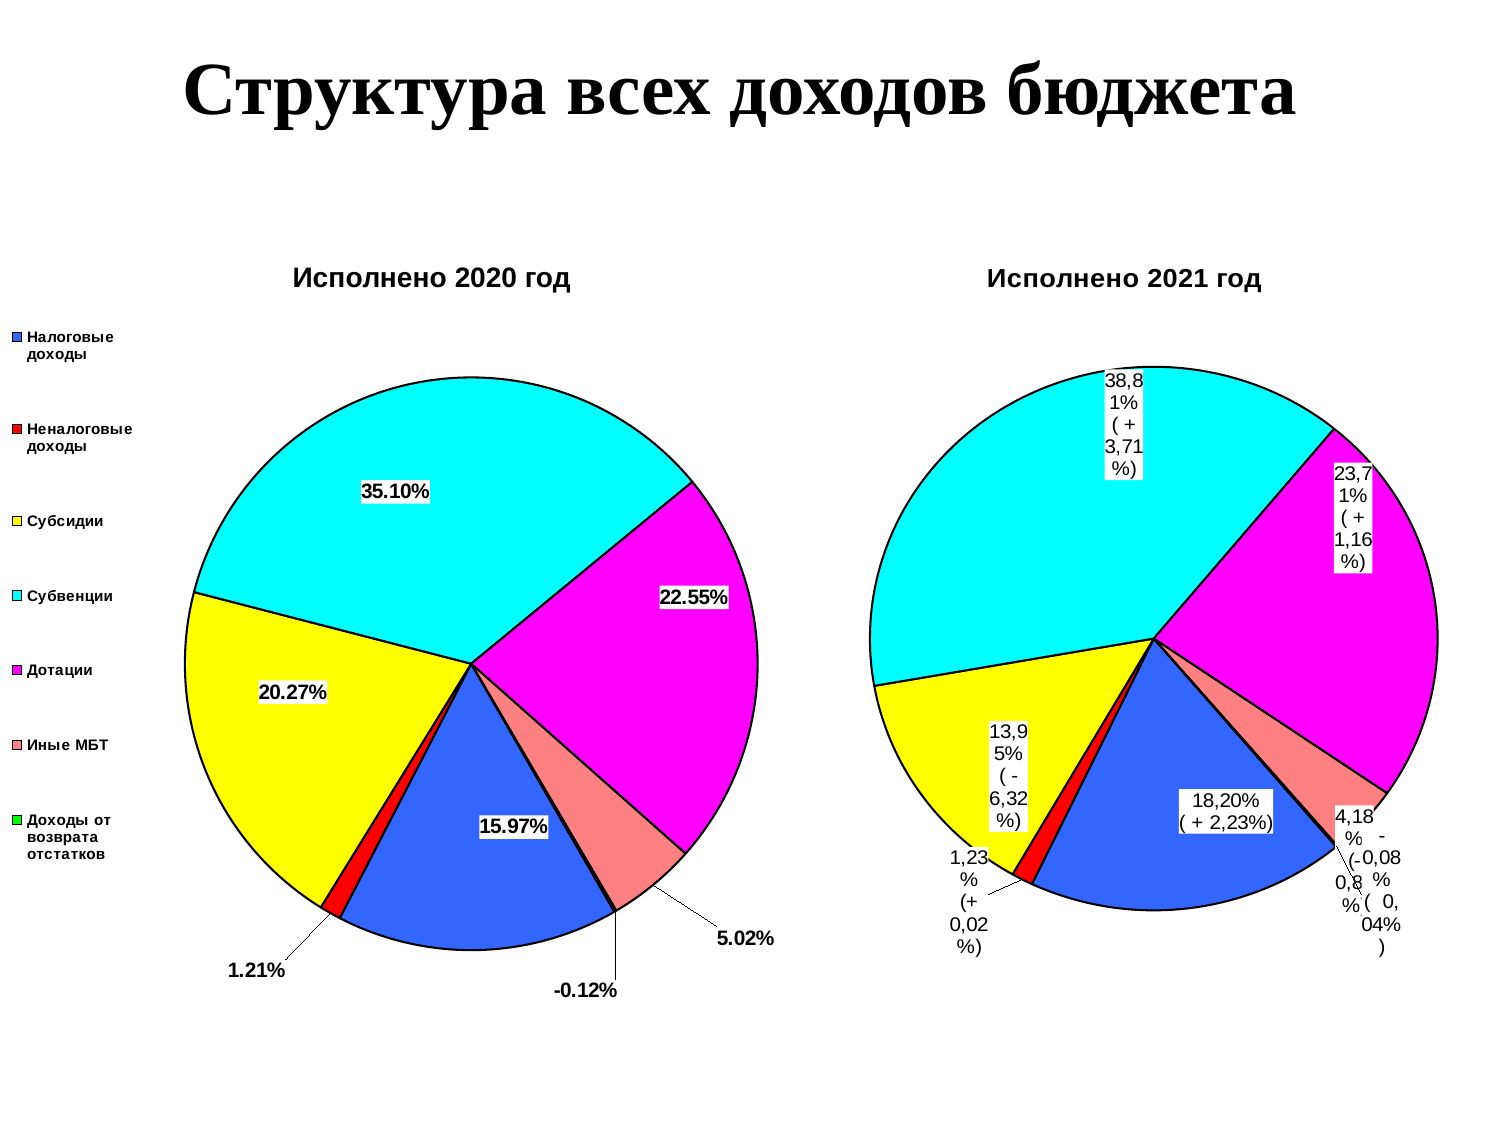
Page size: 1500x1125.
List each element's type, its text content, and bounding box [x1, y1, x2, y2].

chart [0, 195, 1483, 1102]
title Структура всех доходов бюджета [64, 19, 1415, 149]
